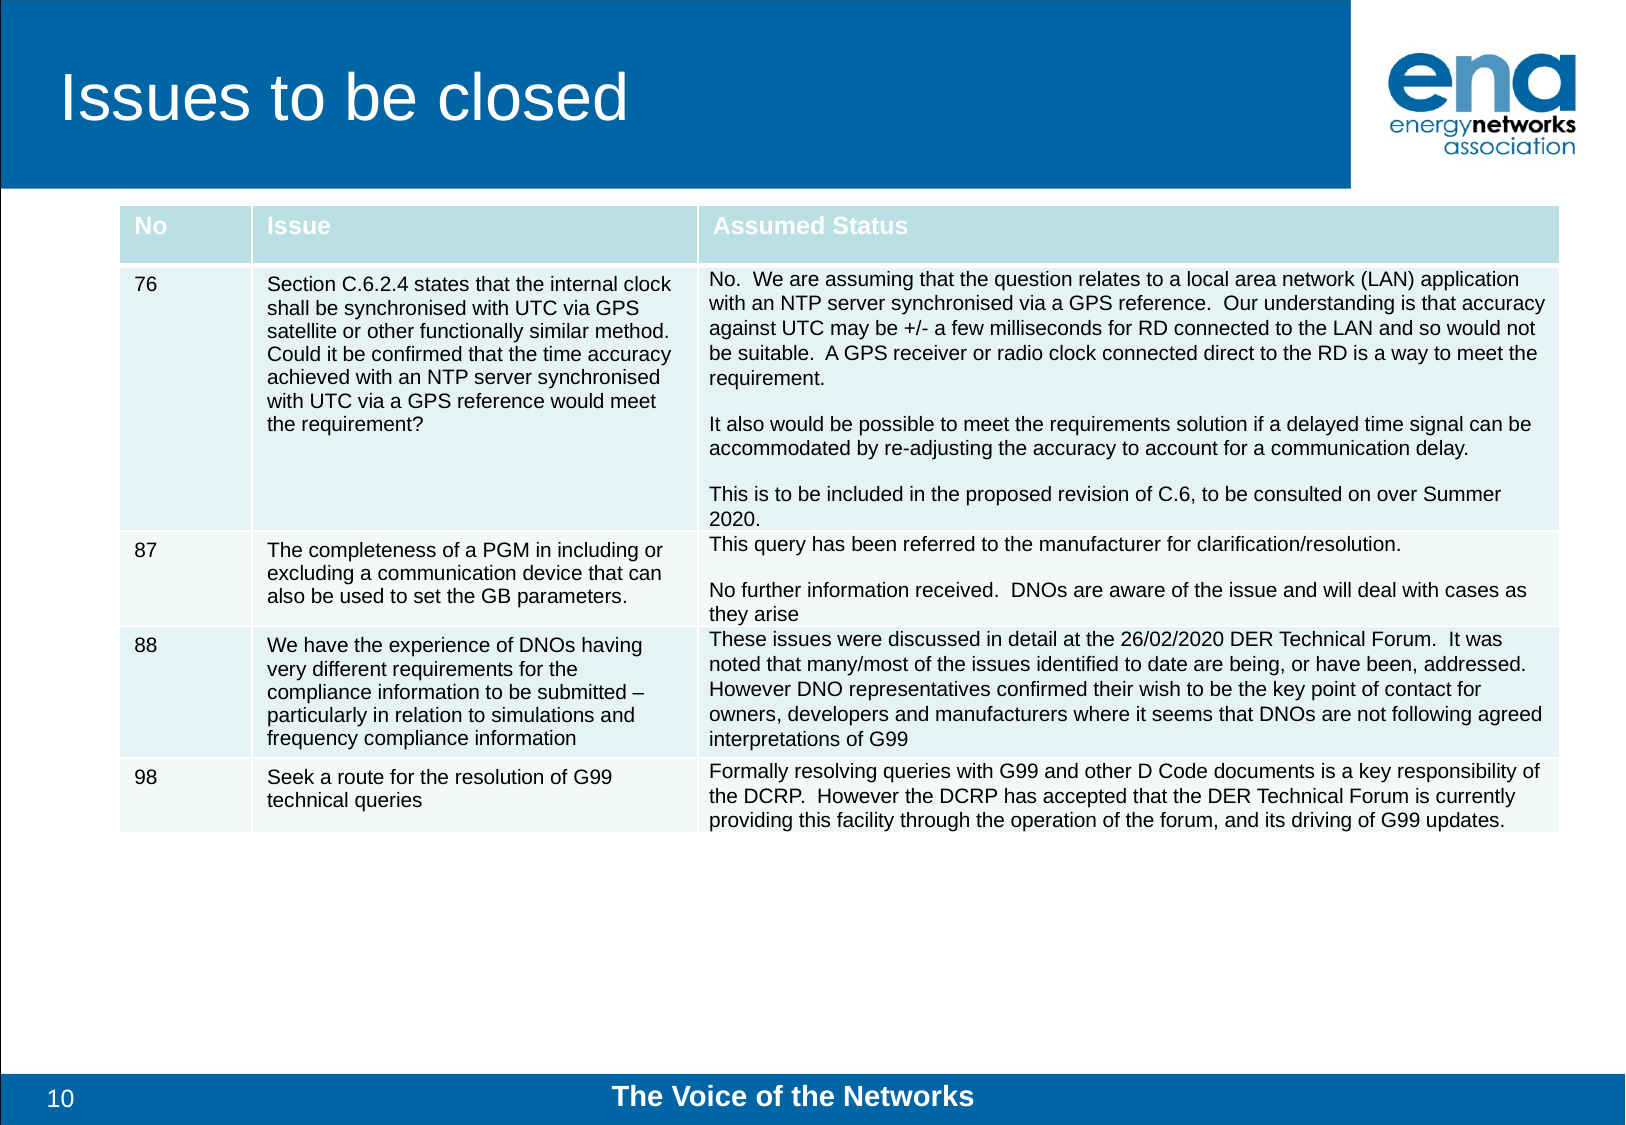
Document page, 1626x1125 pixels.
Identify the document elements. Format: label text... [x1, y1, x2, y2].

table_cell 88 [120, 627, 251, 757]
table_cell 98 [120, 759, 251, 832]
table_cell We have the experience of DNOs having very different requirements for the compliance information to be submitted – particularly in relation to simulations and frequency compliance information [253, 627, 697, 757]
table_cell 87 [120, 532, 251, 626]
table_cell The completeness of a PGM in including or excluding a communication device that can also be used to set the GB parameters. [253, 532, 697, 626]
table_cell This query has been referred to the manufacturer for clarification/resolution. No further information received. DNOs are aware of the issue and will deal with cases as they arise [699, 532, 1559, 626]
table_header Issue [253, 206, 697, 263]
table_cell No. We are assuming that the question relates to a local area network (LAN) application with an NTP server synchronised via a GPS reference. Our understanding is that accuracy against UTC may be +/- a few milliseconds for RD connected to the LAN and so would not be suitable. A GPS receiver or radio clock connected direct to the RD is a way to meet the requirement. It also would be possible to meet the requirements solution if a delayed time signal can be accommodated by re-adjusting the accuracy to account for a communication delay. This is to be included in the proposed revision of C.6, to be consulted on over Summer 2020. [699, 268, 1559, 530]
table_cell 76 [120, 268, 251, 530]
table_cell Formally resolving queries with G99 and other D Code documents is a key responsibility of the DCRP. However the DCRP has accepted that the DER Technical Forum is currently providing this facility through the operation of the forum, and its driving of G99 updates. [699, 759, 1559, 832]
title Issues to be closed [44, 34, 1312, 153]
table_header No [120, 206, 251, 263]
table_cell These issues were discussed in detail at the 26/02/2020 DER Technical Forum. It was noted that many/most of the issues identified to date are being, or have been, addressed. However DNO representatives confirmed their wish to be the key point of contact for owners, developers and manufacturers where it seems that DNOs are not following agreed interpretations of G99 [699, 627, 1559, 757]
table_cell Section C.6.2.4 states that the internal clock shall be synchronised with UTC via GPS satellite or other functionally similar method. Could it be confirmed that the time accuracy achieved with an NTP server synchronised with UTC via a GPS reference would meet the requirement? [253, 268, 697, 530]
table_cell Seek a route for the resolution of G99 technical queries [253, 759, 697, 832]
table_header Assumed Status [699, 206, 1559, 263]
picture [0, 0, 1625, 1125]
